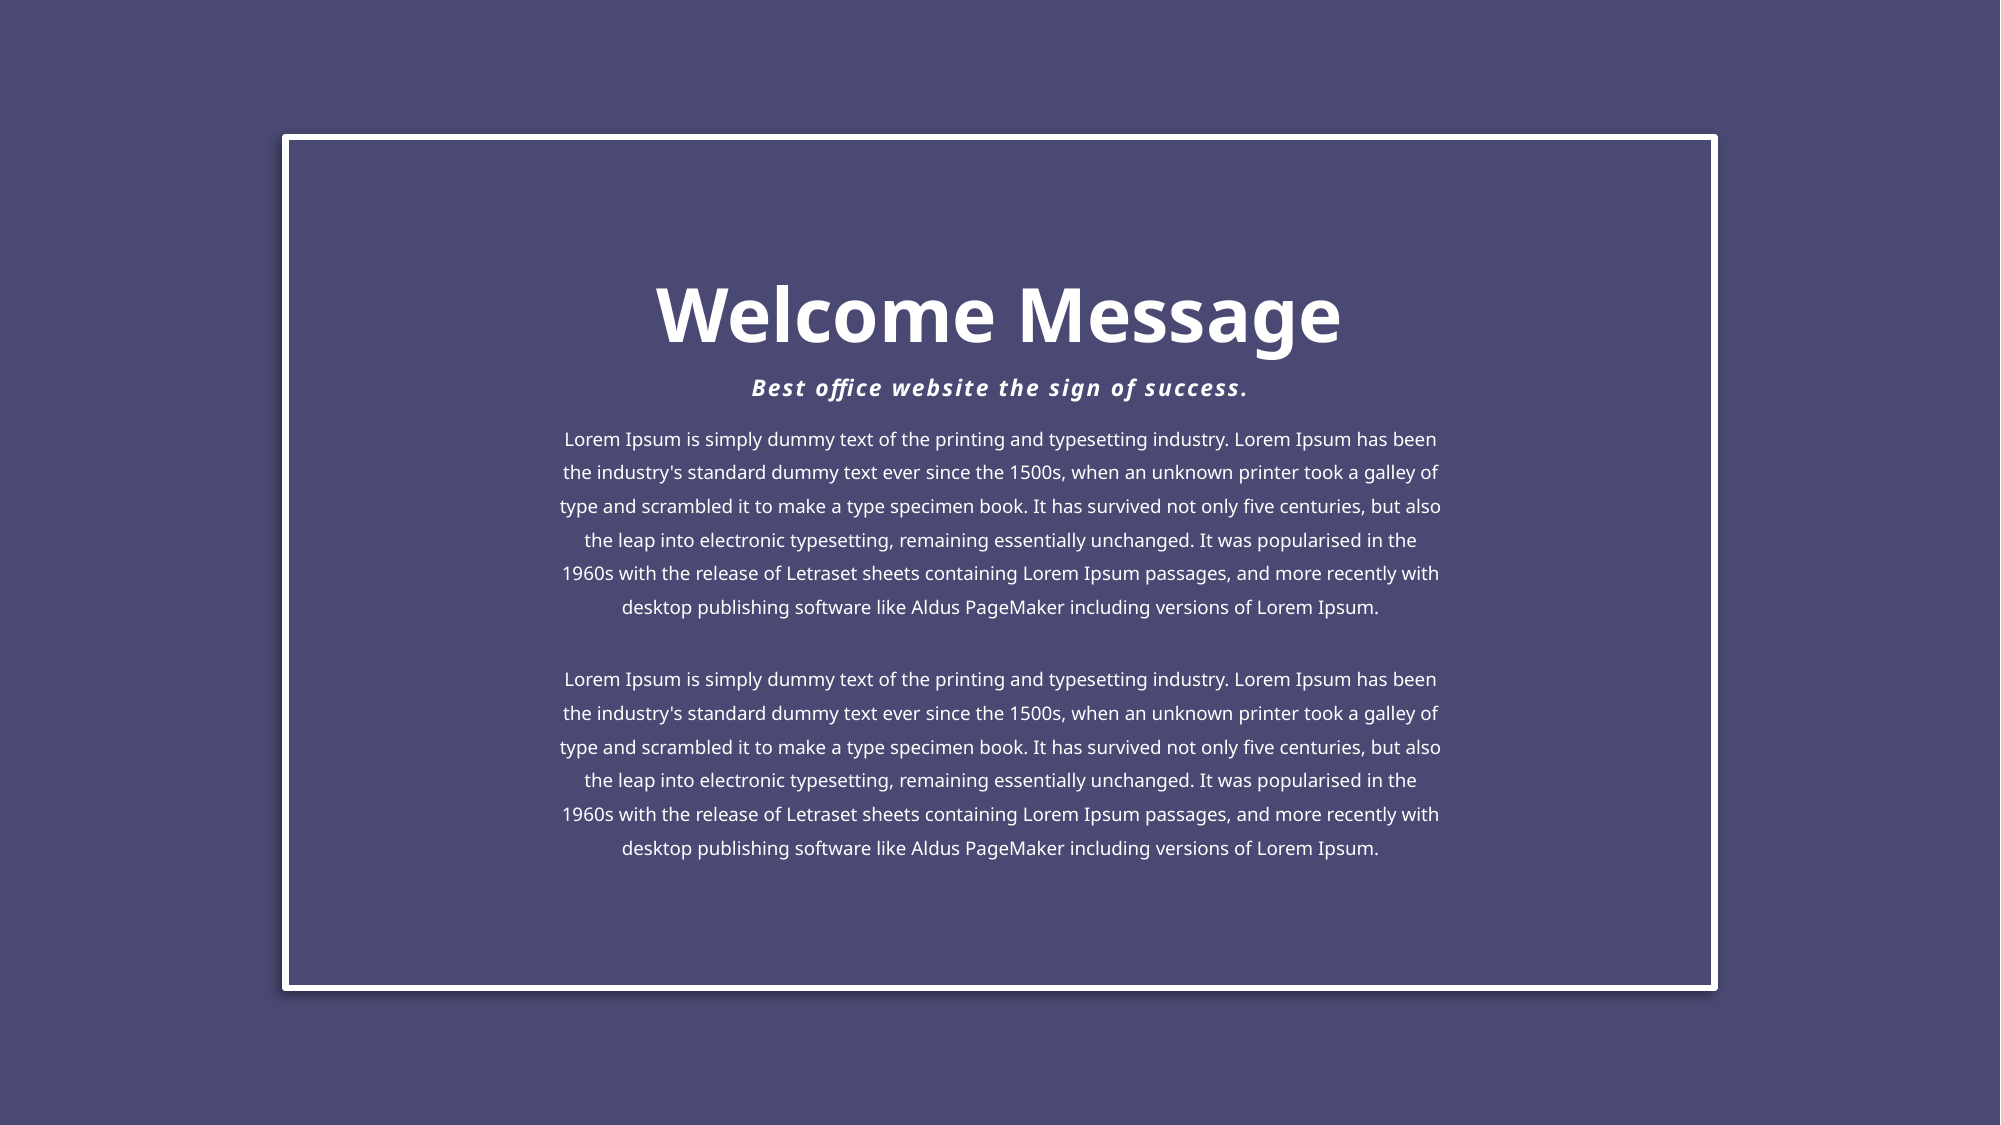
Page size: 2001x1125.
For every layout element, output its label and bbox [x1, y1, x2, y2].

text_box [542, 259, 1458, 866]
text_box [285, 136, 1715, 989]
